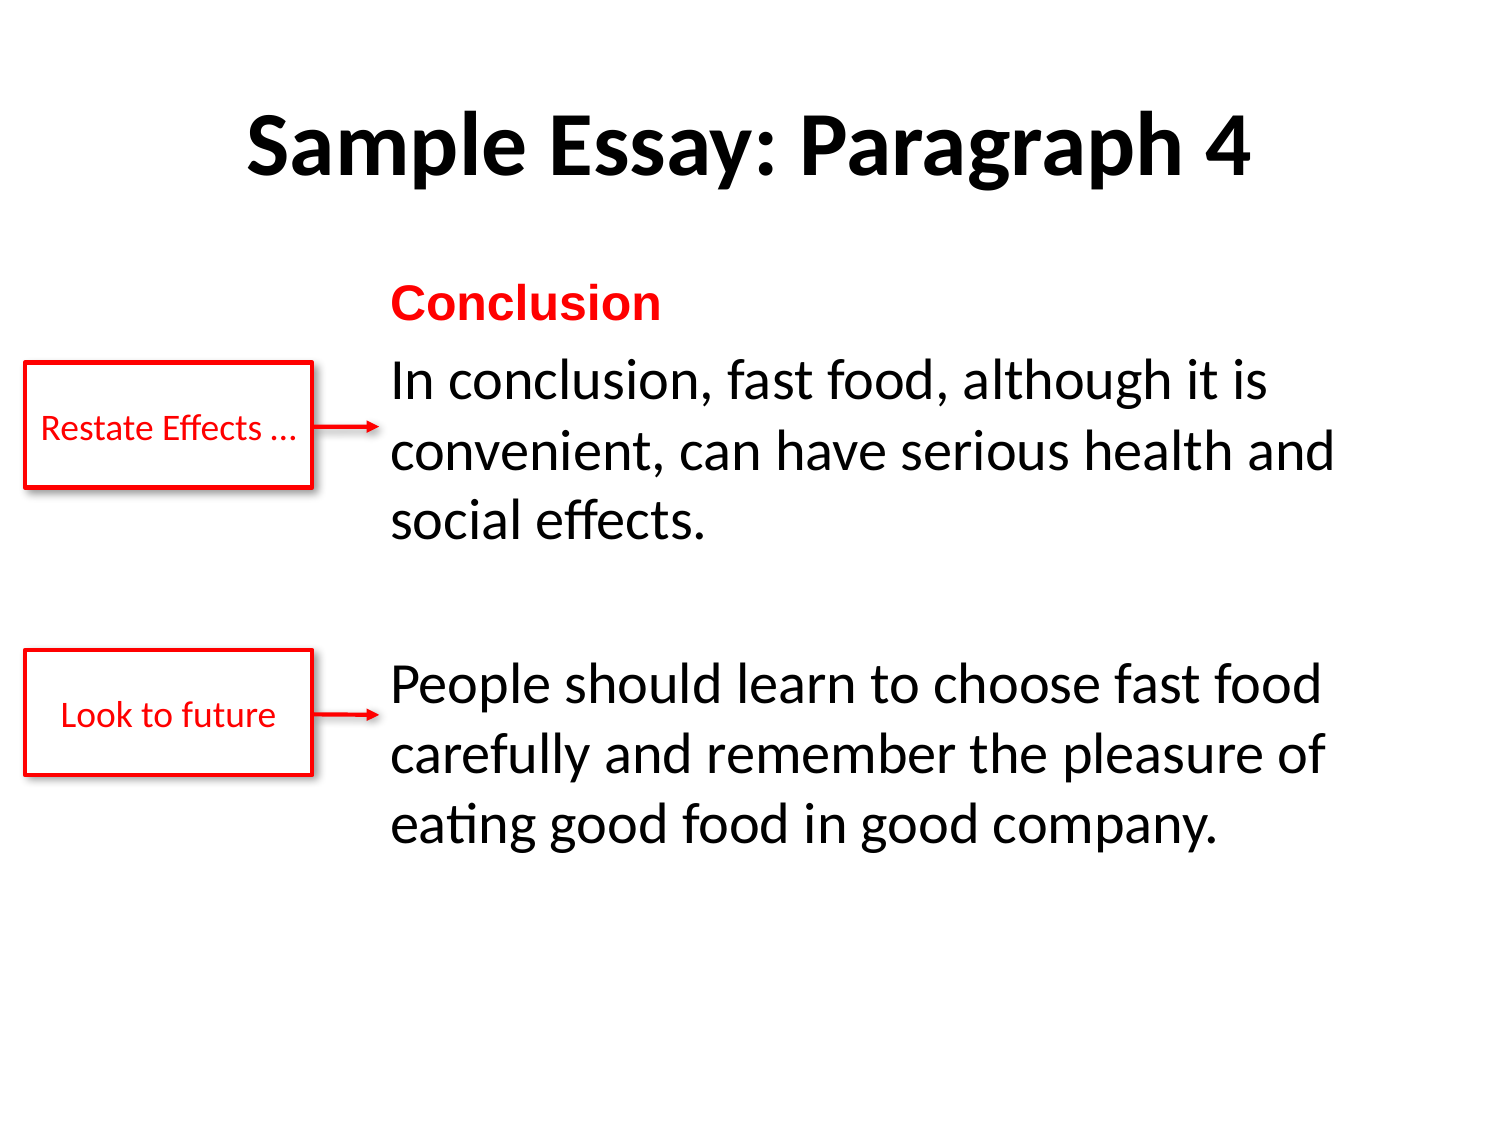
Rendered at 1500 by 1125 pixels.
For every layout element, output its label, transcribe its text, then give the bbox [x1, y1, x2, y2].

list Conclusion In conclusion, fast food, although it is convenient, can have serious health and social effects. People should learn to choose fast food carefully and remember the pleasure of eating good food in good company. [375, 262, 1425, 1005]
text_box Restate Effects … [23, 360, 380, 490]
text_box Look to future [23, 648, 380, 777]
title Sample Essay: Paragraph 4 [75, 45, 1425, 233]
